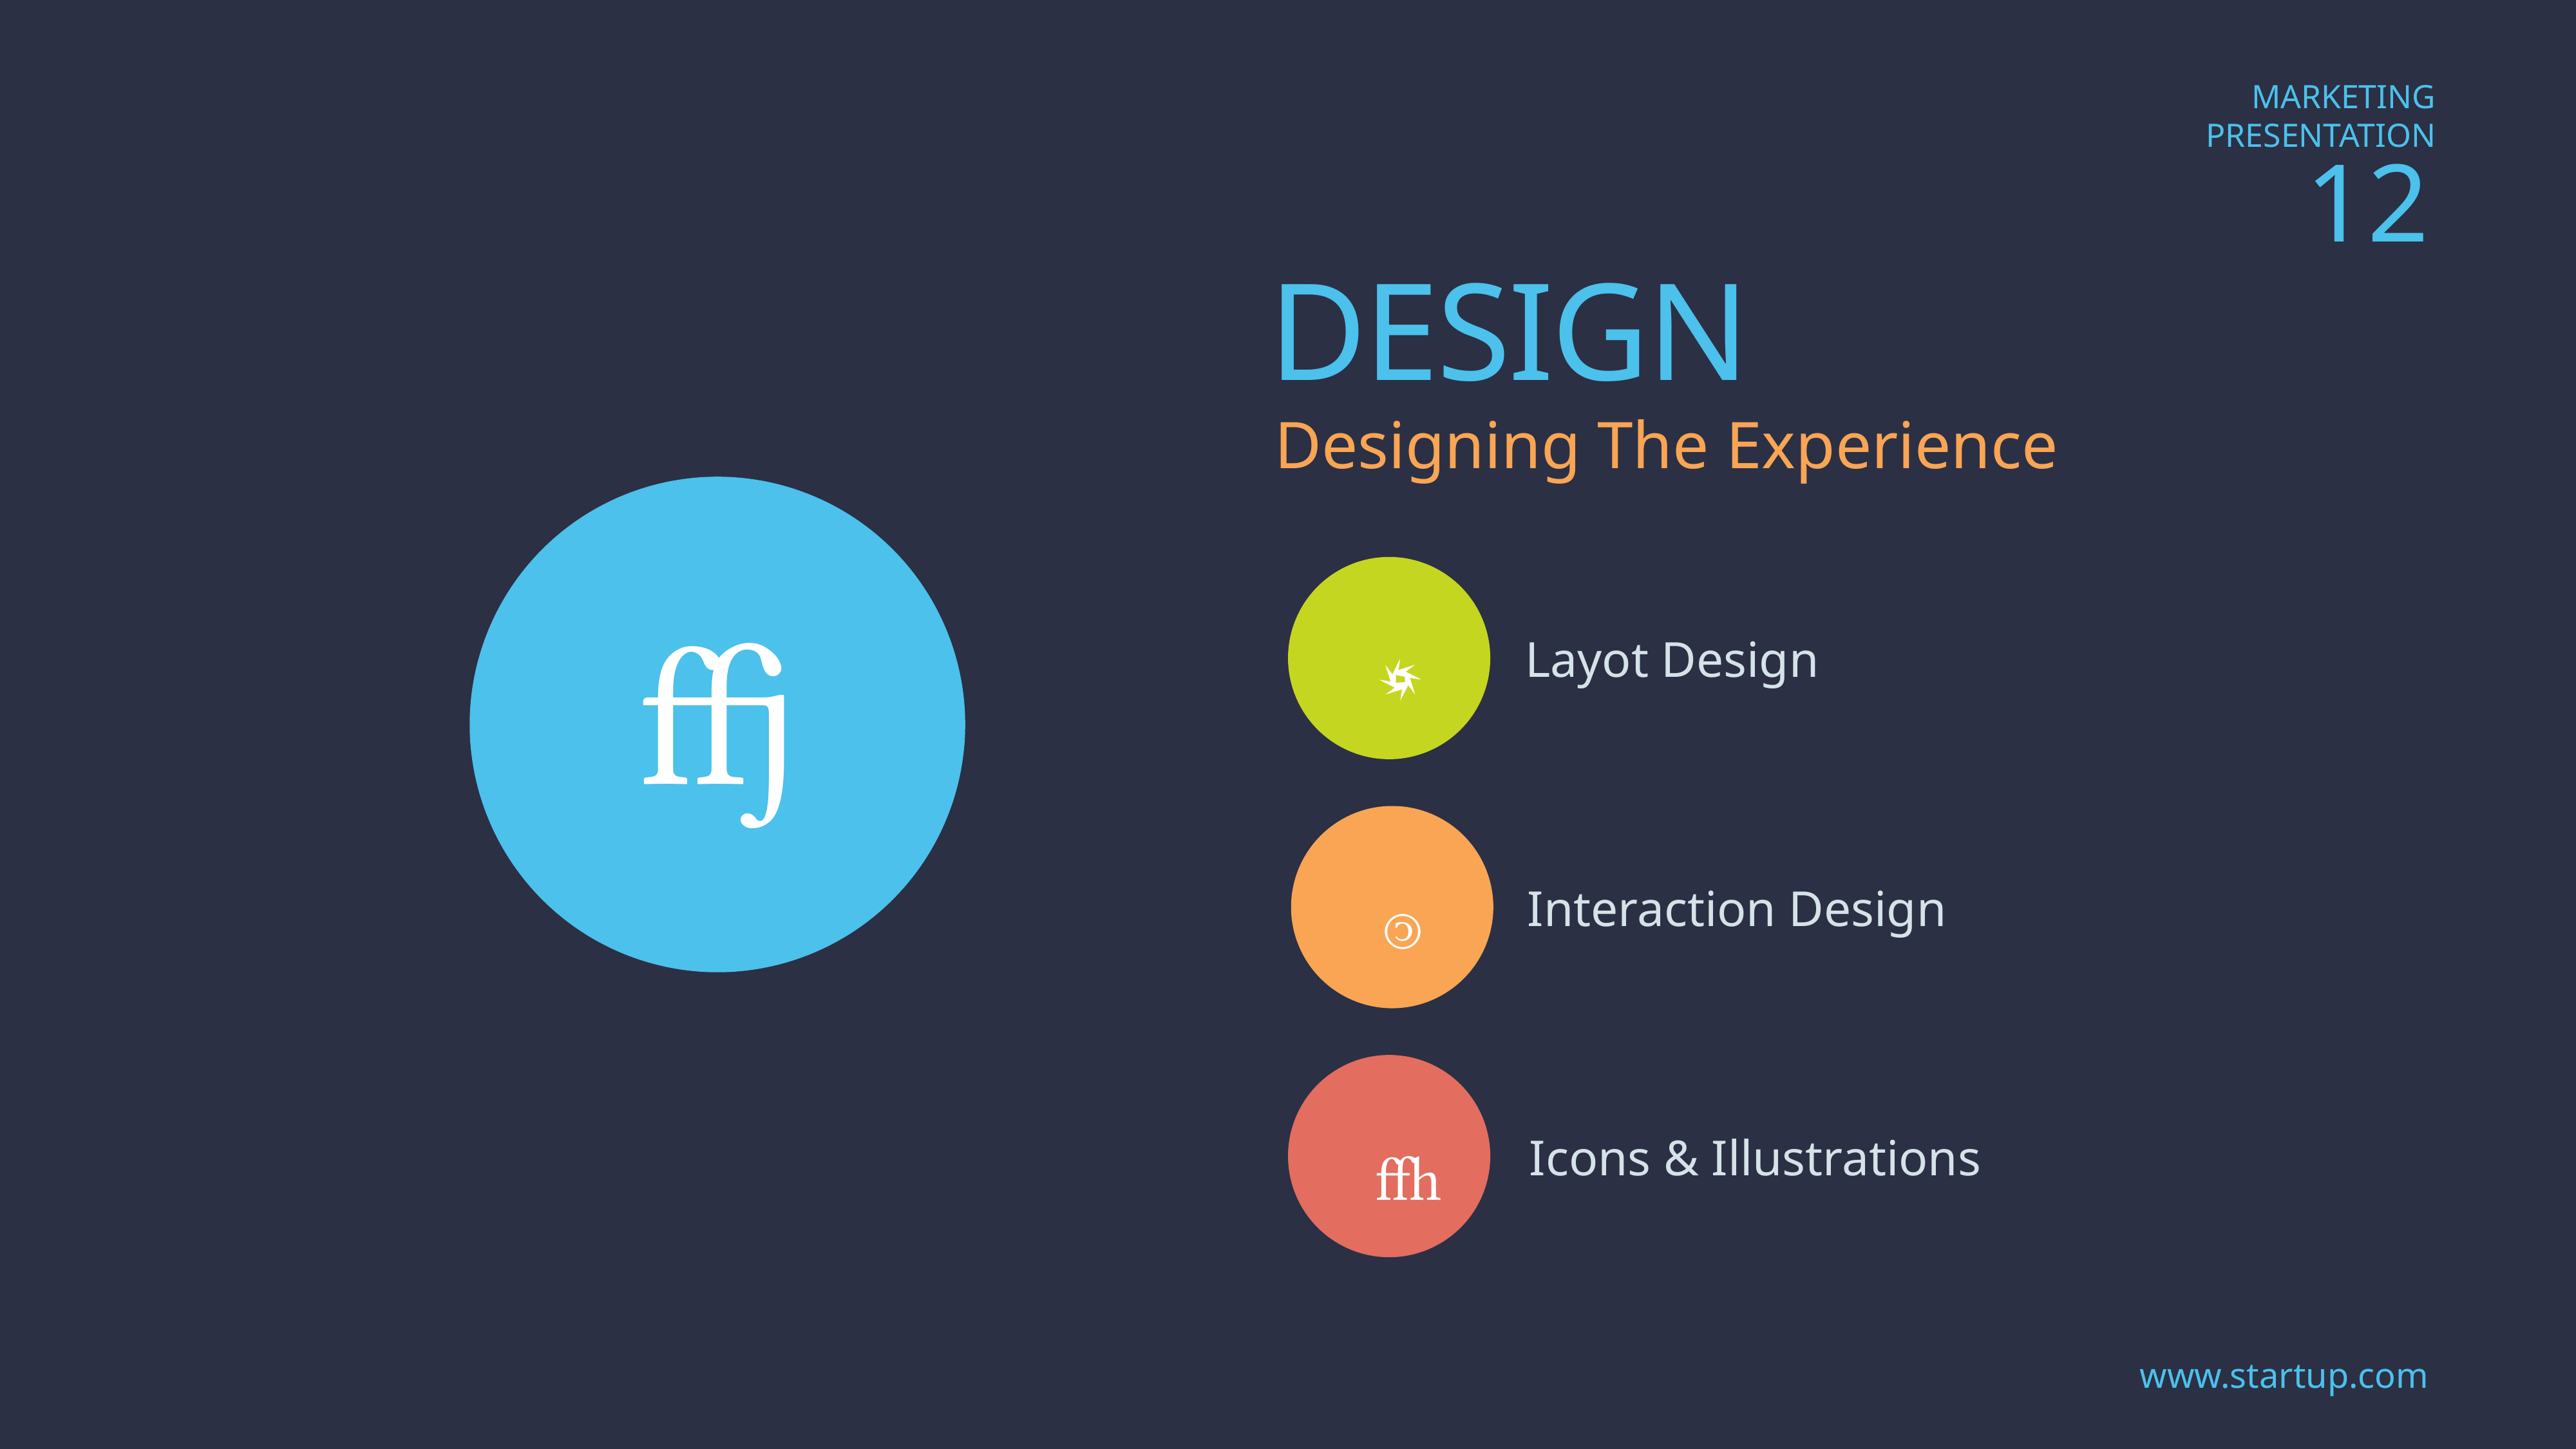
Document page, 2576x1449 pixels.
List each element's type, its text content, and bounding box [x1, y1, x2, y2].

text_box Icons & Illustrations [1529, 1127, 1982, 1186]
text_box Interaction Design [1527, 878, 1947, 936]
text_box  [1366, 1083, 1451, 1222]
text_box [1287, 556, 1492, 760]
text_box  [578, 583, 862, 825]
text_box Layot Design [1525, 629, 1819, 687]
text_box [469, 476, 966, 973]
text_box  [1374, 834, 1436, 973]
text_box [1290, 805, 1494, 1009]
text_box DESIGN [1269, 246, 1750, 408]
text_box  [1364, 584, 1437, 723]
text_box [1287, 1054, 1492, 1258]
text_box Designing The Experience [1274, 404, 2060, 482]
